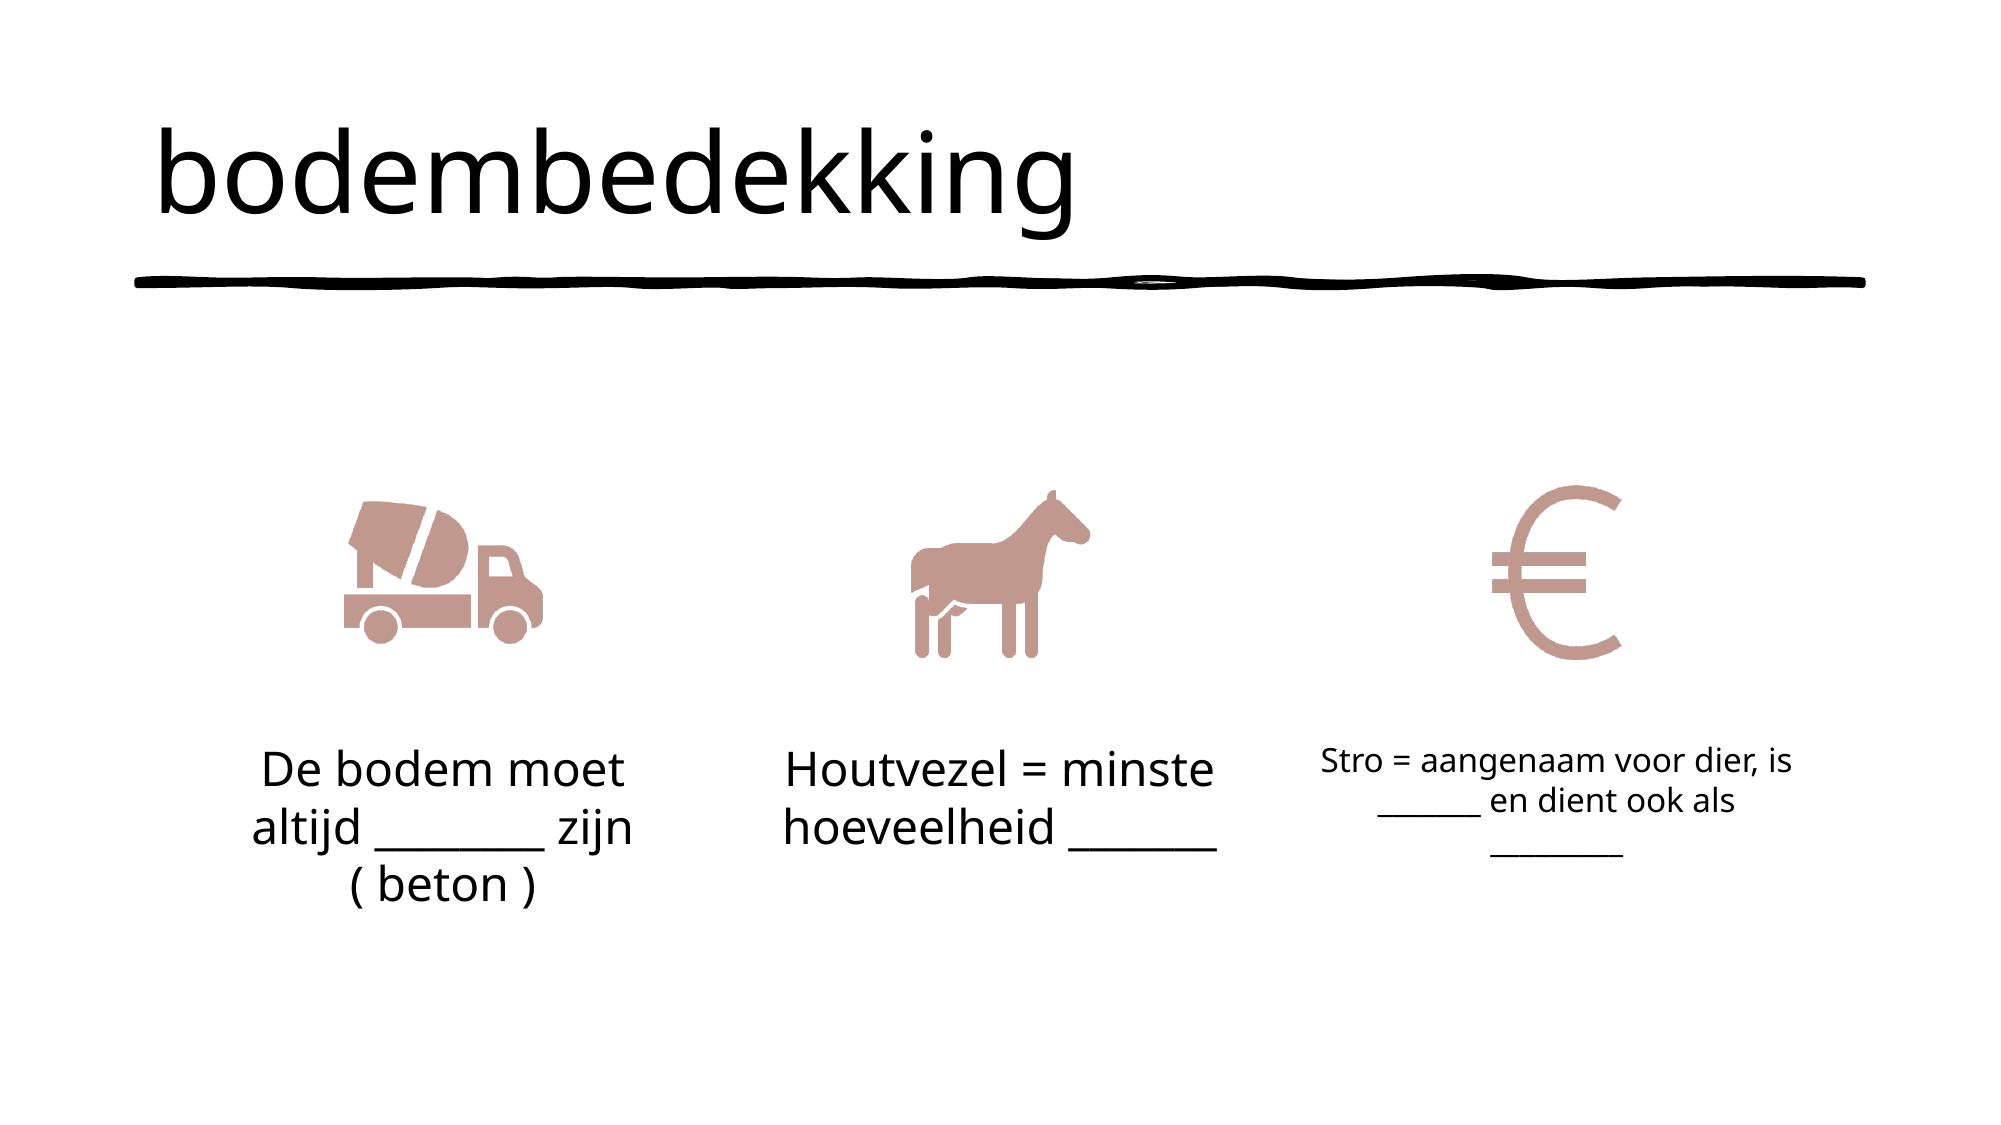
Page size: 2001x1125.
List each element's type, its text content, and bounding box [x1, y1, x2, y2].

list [137, 316, 1863, 1014]
title bodembedekking [137, 59, 1863, 278]
